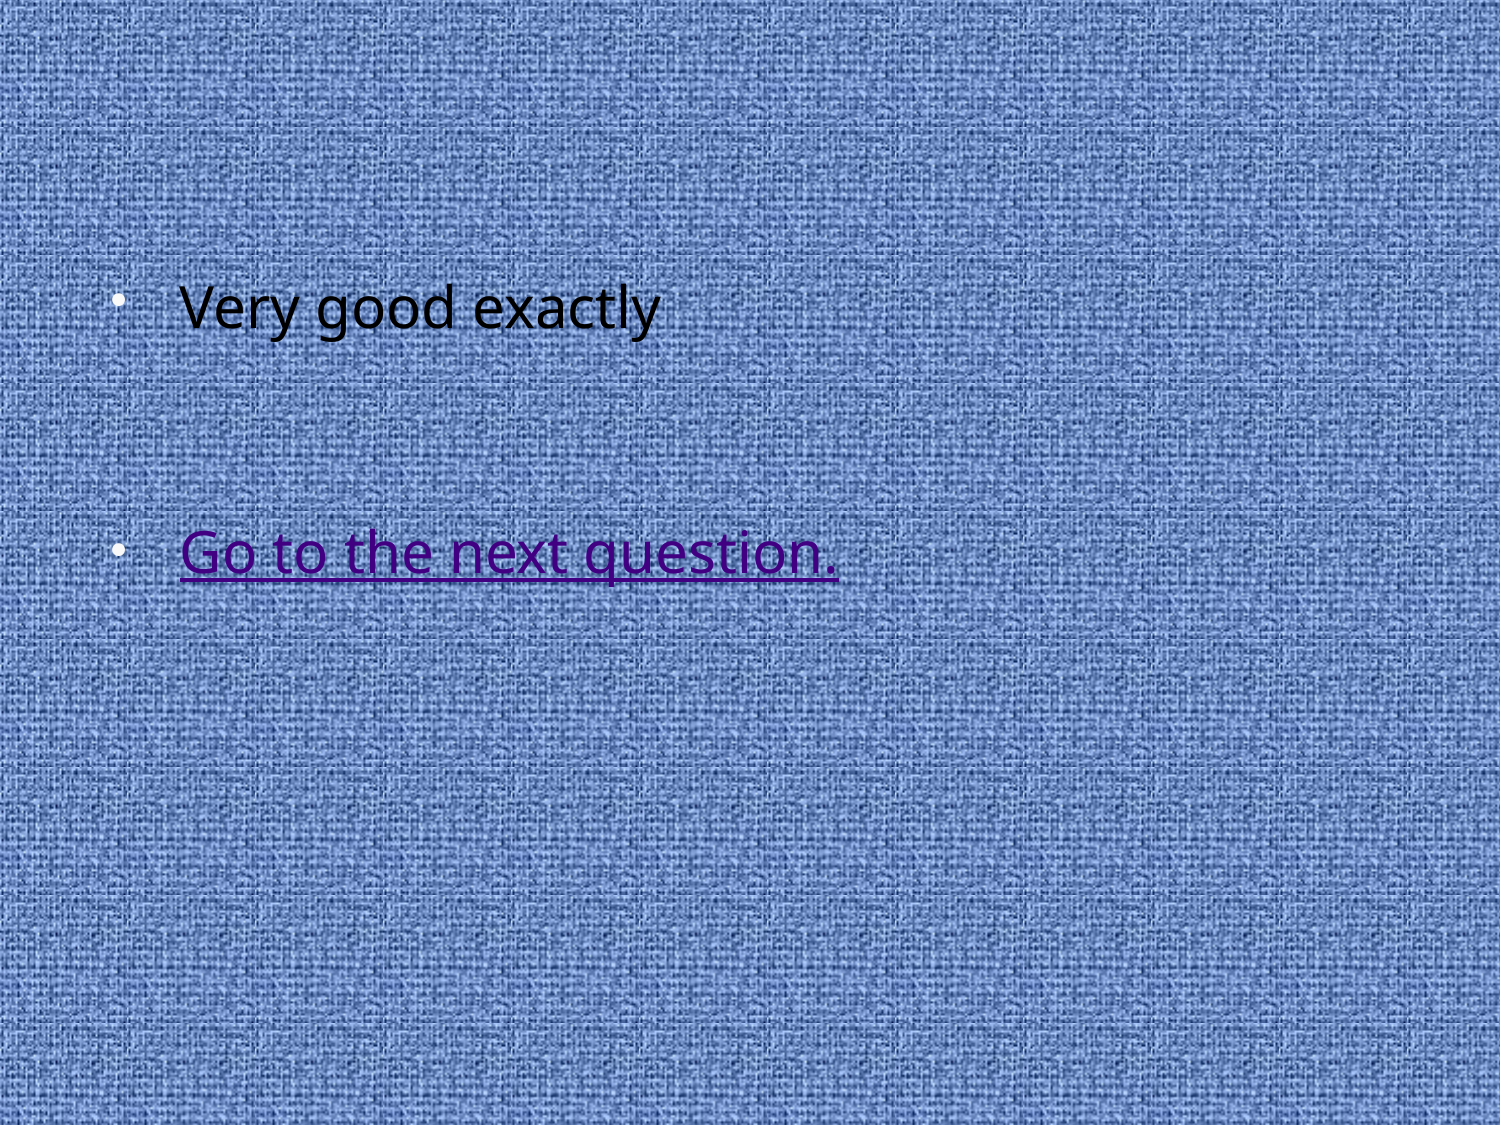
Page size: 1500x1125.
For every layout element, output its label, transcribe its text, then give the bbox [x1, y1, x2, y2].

list Very good exactly Go to the next question. [75, 262, 1425, 1035]
picture [0, 0, 1500, 1125]
